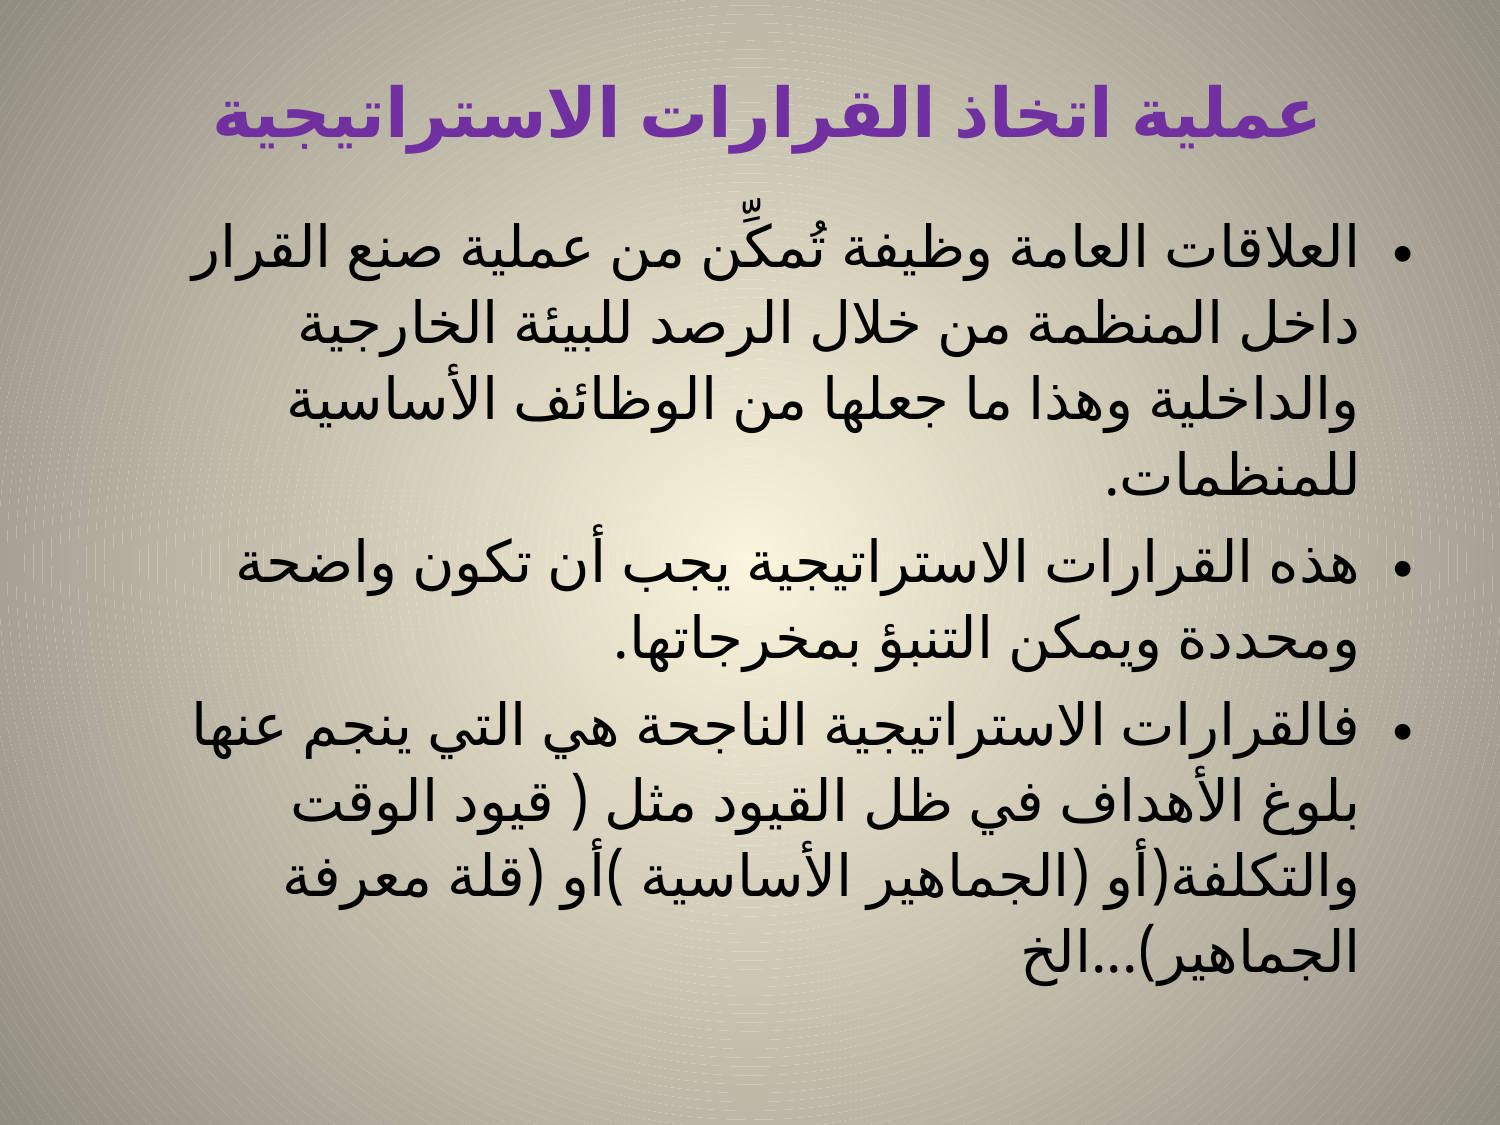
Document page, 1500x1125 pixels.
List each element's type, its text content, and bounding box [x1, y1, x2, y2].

list العلاقات العامة وظيفة تُمكِّن من عملية صنع القرار داخل المنظمة من خلال الرصد للبيئة الخارجية والداخلية وهذا ما جعلها من الوظائف الأساسية للمنظمات. هذه القرارات الاستراتيجية يجب أن تكون واضحة ومحددة ويمكن التنبؤ بمخرجاتها. فالقرارات الاستراتيجية الناجحة هي التي ينجم عنها بلوغ الأهداف في ظل القيود مثل ( قيود الوقت والتكلفة(أو (الجماهير الأساسية )أو (قلة معرفة الجماهير)...الخ [75, 208, 1425, 1005]
title عملية اتخاذ القرارات الاستراتيجية [75, 45, 1425, 197]
